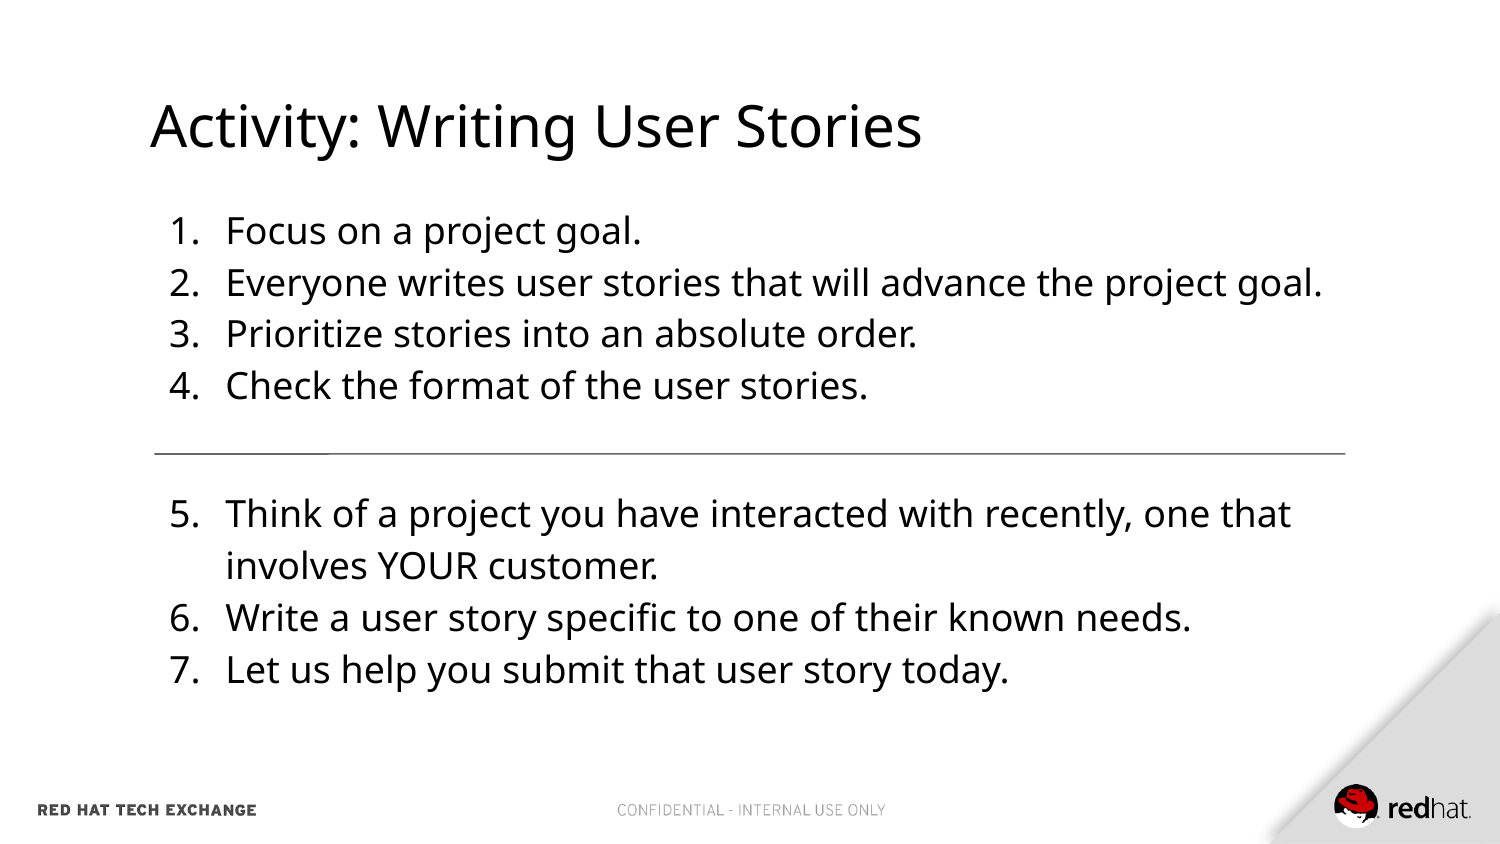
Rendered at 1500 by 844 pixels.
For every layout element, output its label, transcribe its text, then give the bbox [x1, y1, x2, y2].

title Activity: Writing User Stories [135, 0, 1365, 175]
picture [0, 0, 1500, 844]
list Focus on a project goal. Everyone writes user stories that will advance the project goal. Prioritize stories into an absolute order. Check the format of the user stories. Think of a project you have interacted with recently, one that involves YOUR customer. Write a user story specific to one of their known needs. Let us help you submit that user story today. [135, 185, 1365, 701]
